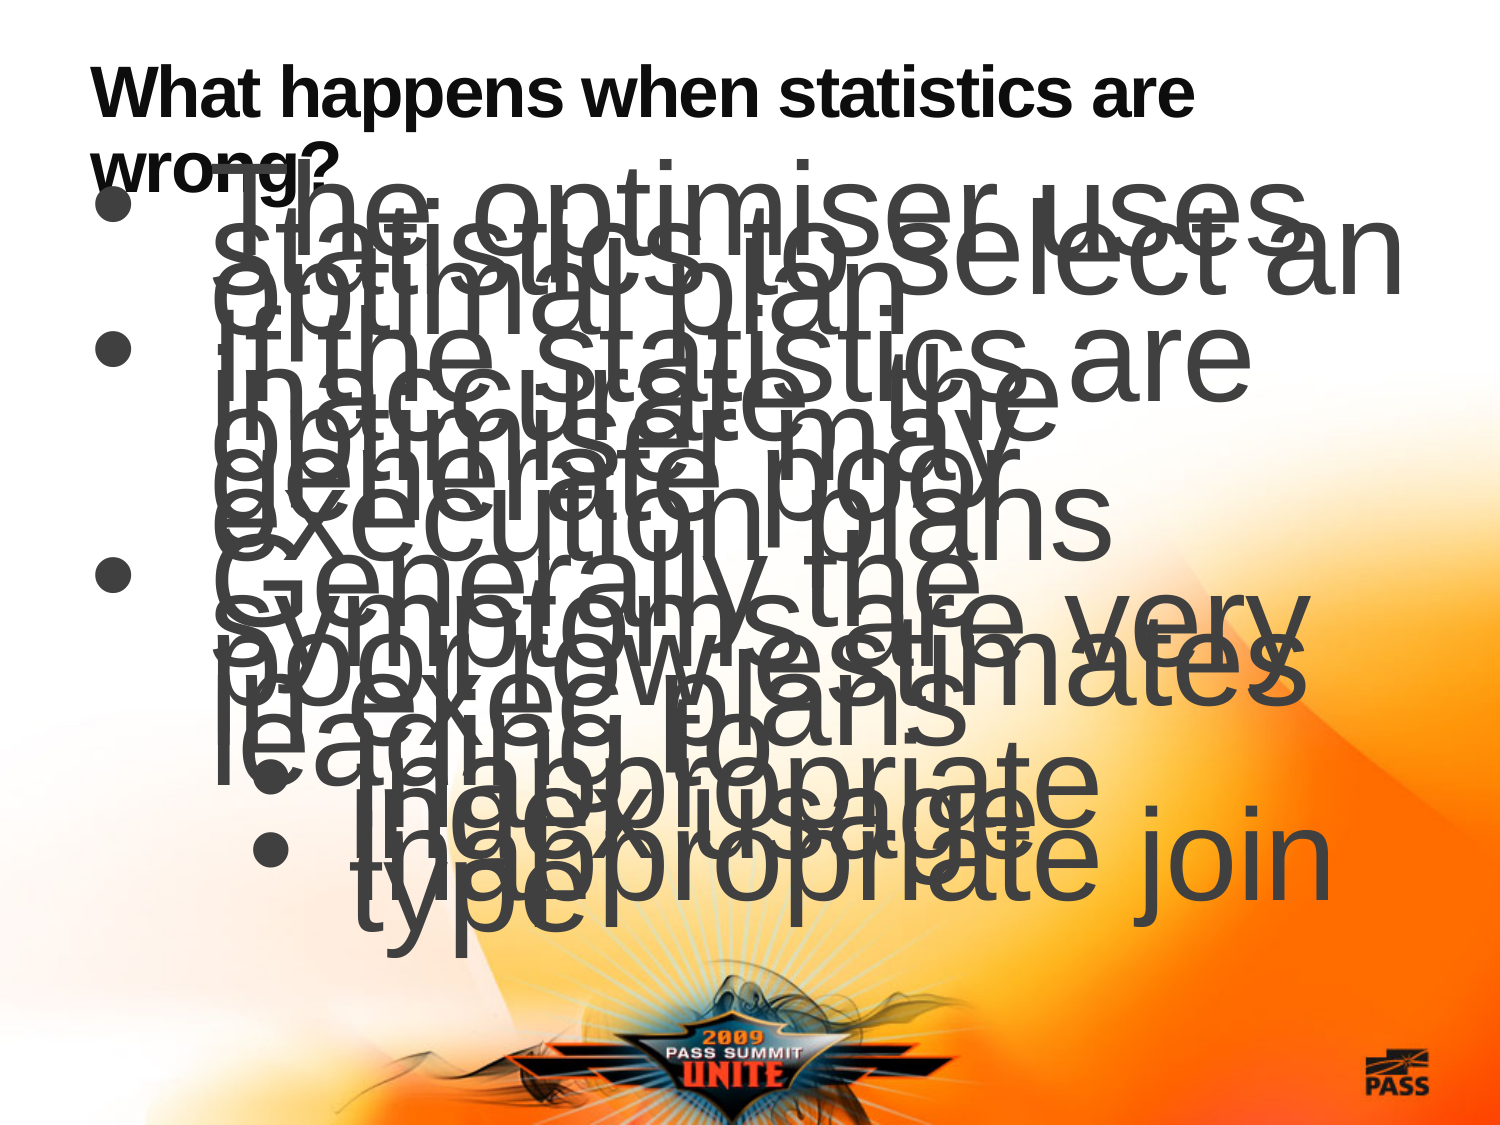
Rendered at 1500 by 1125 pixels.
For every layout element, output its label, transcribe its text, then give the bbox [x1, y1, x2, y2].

title What happens when statistics are wrong? [75, 49, 1425, 223]
list The optimiser uses statistics to select an optimal plan If the statistics are inaccurate, the optimiser may generate poor execution plans Generally the symptoms are very poor row estimates in exec plans leading to Inappropriate index usage Inappropriate join type [75, 234, 1425, 988]
footer [74, 1042, 488, 1103]
picture [0, 0, 1500, 1125]
